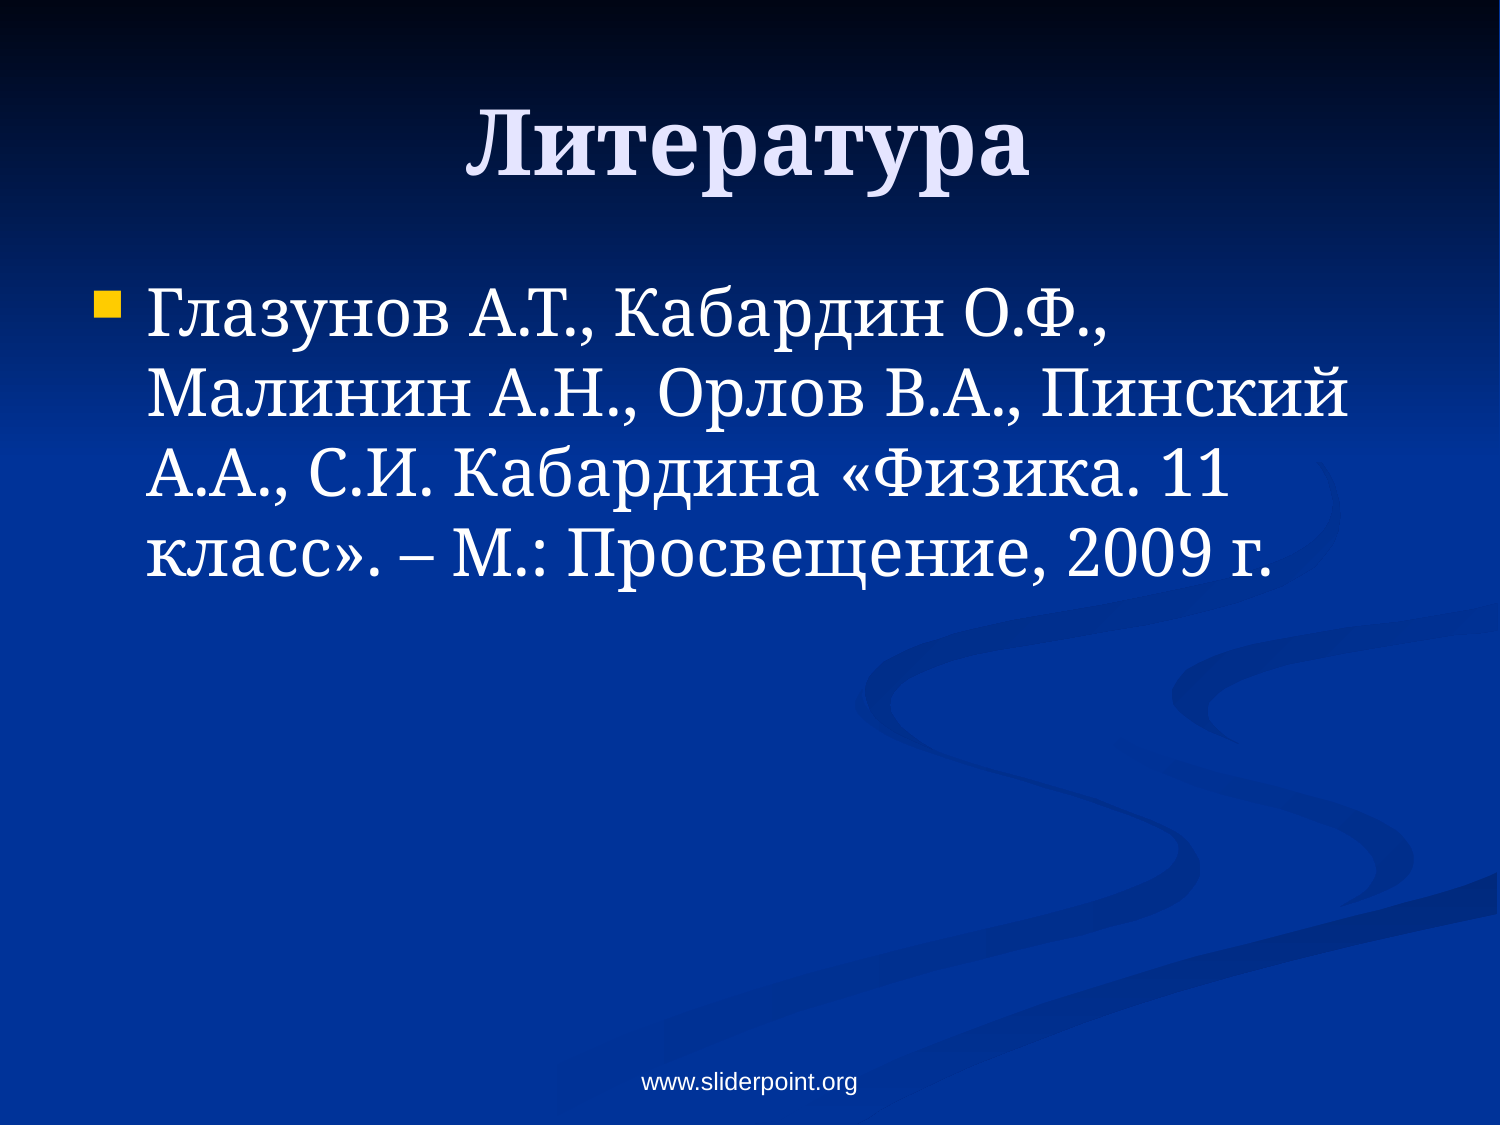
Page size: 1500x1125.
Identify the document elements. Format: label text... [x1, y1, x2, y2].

footer www.sliderpoint.org [512, 1024, 988, 1104]
list Глазунов А.Т., Кабардин О.Ф., Малинин А.Н., Орлов В.А., Пинский А.А., С.И. Кабардина «Физика. 11 класс». – М.: Просвещение, 2009 г. [74, 262, 1426, 1006]
title Литература [74, 44, 1426, 233]
